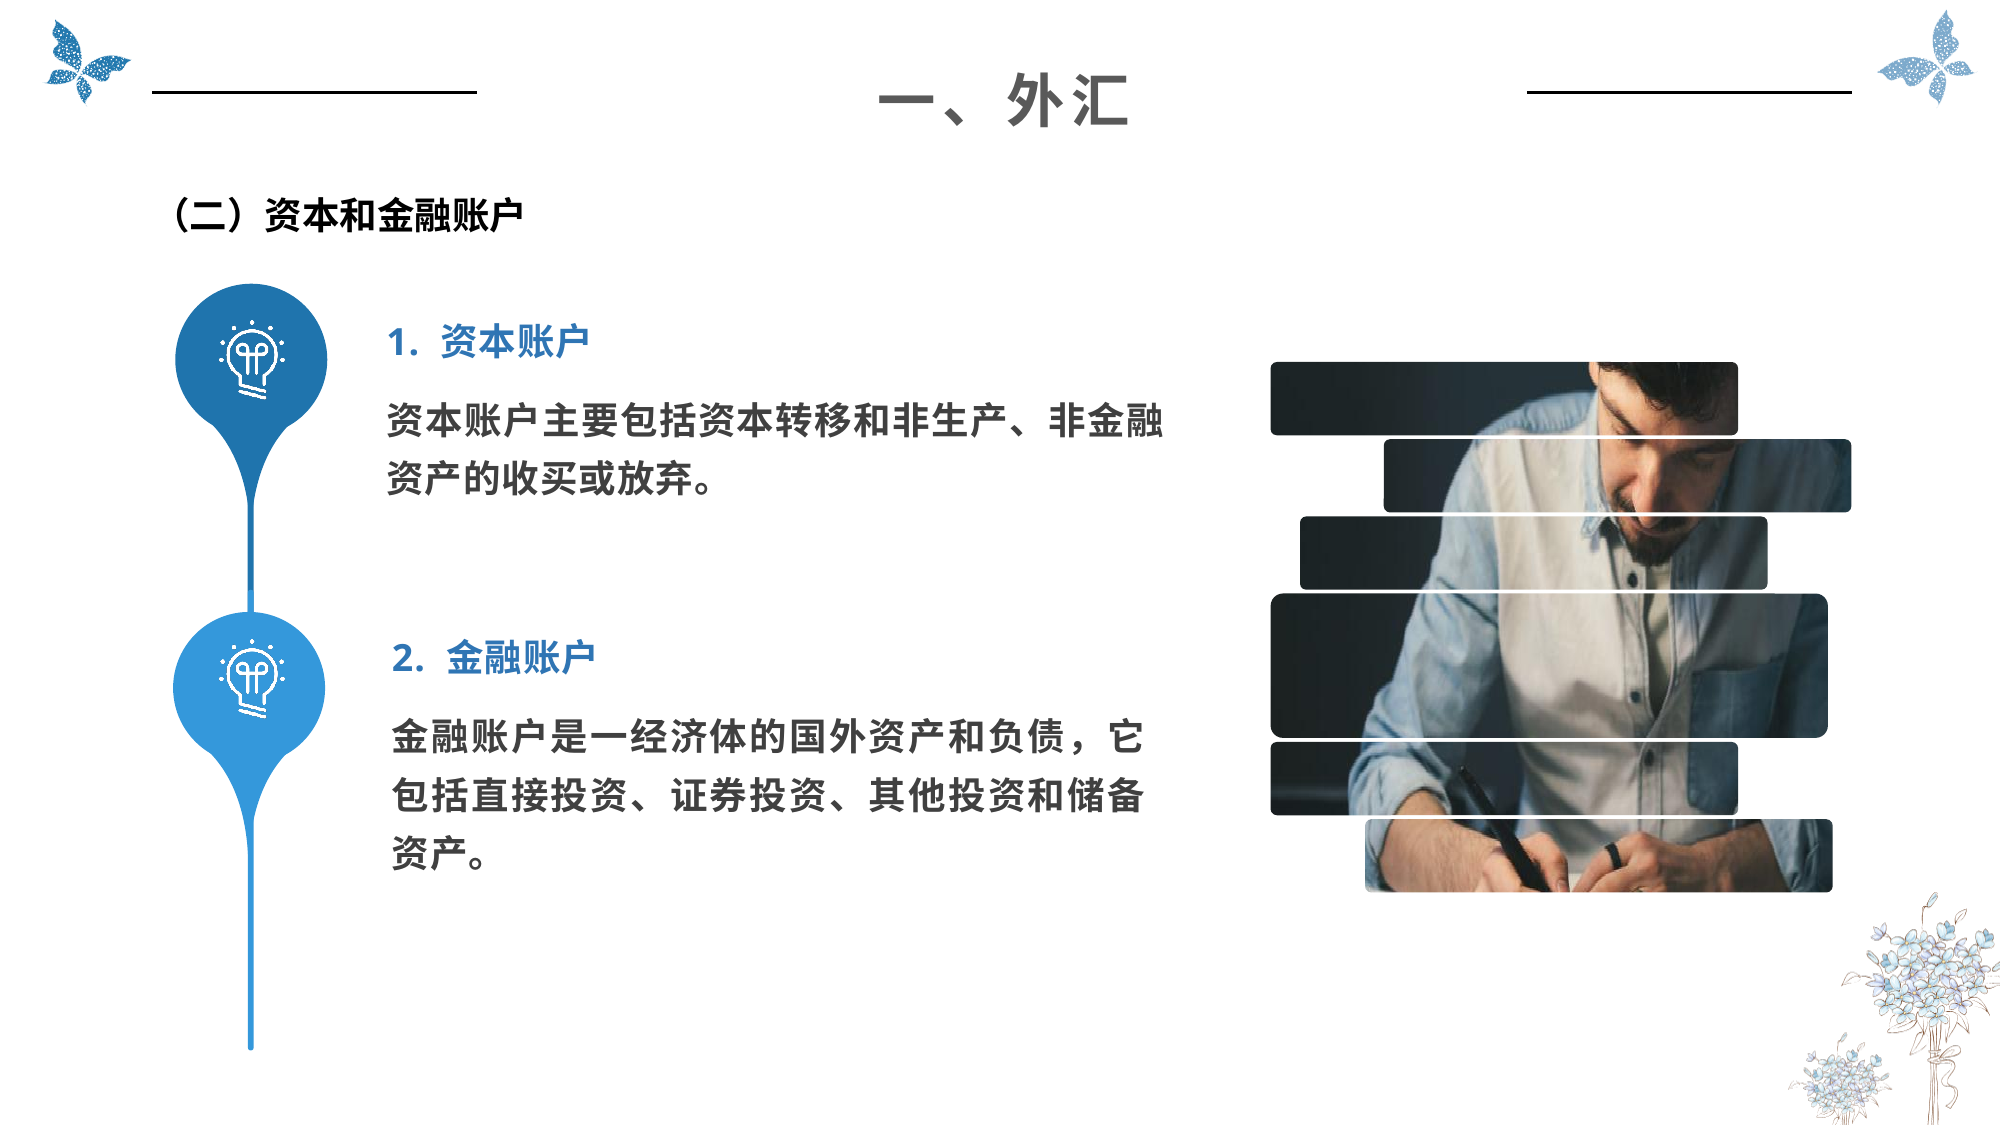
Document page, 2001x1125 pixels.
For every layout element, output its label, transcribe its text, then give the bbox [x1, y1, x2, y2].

text_box [246, 818, 255, 1052]
text_box 1. 资本账户 资本账户主要包括资本转移和非生产、非金融资产的收买或放弃。 [371, 304, 1181, 499]
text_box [151, 55, 1852, 142]
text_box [1270, 361, 1852, 893]
text_box （二）资本和金融账户 [137, 184, 768, 245]
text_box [173, 611, 325, 768]
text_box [175, 283, 328, 440]
text_box [246, 499, 255, 592]
picture [1788, 892, 2000, 1125]
picture [204, 313, 300, 409]
text_box [246, 588, 255, 611]
text_box 2. 金融账户 金融账户是一经济体的国外资产和负债，它包括直接投资、证券投资、其他投资和储备资产。 [377, 620, 1162, 906]
picture [204, 632, 300, 727]
